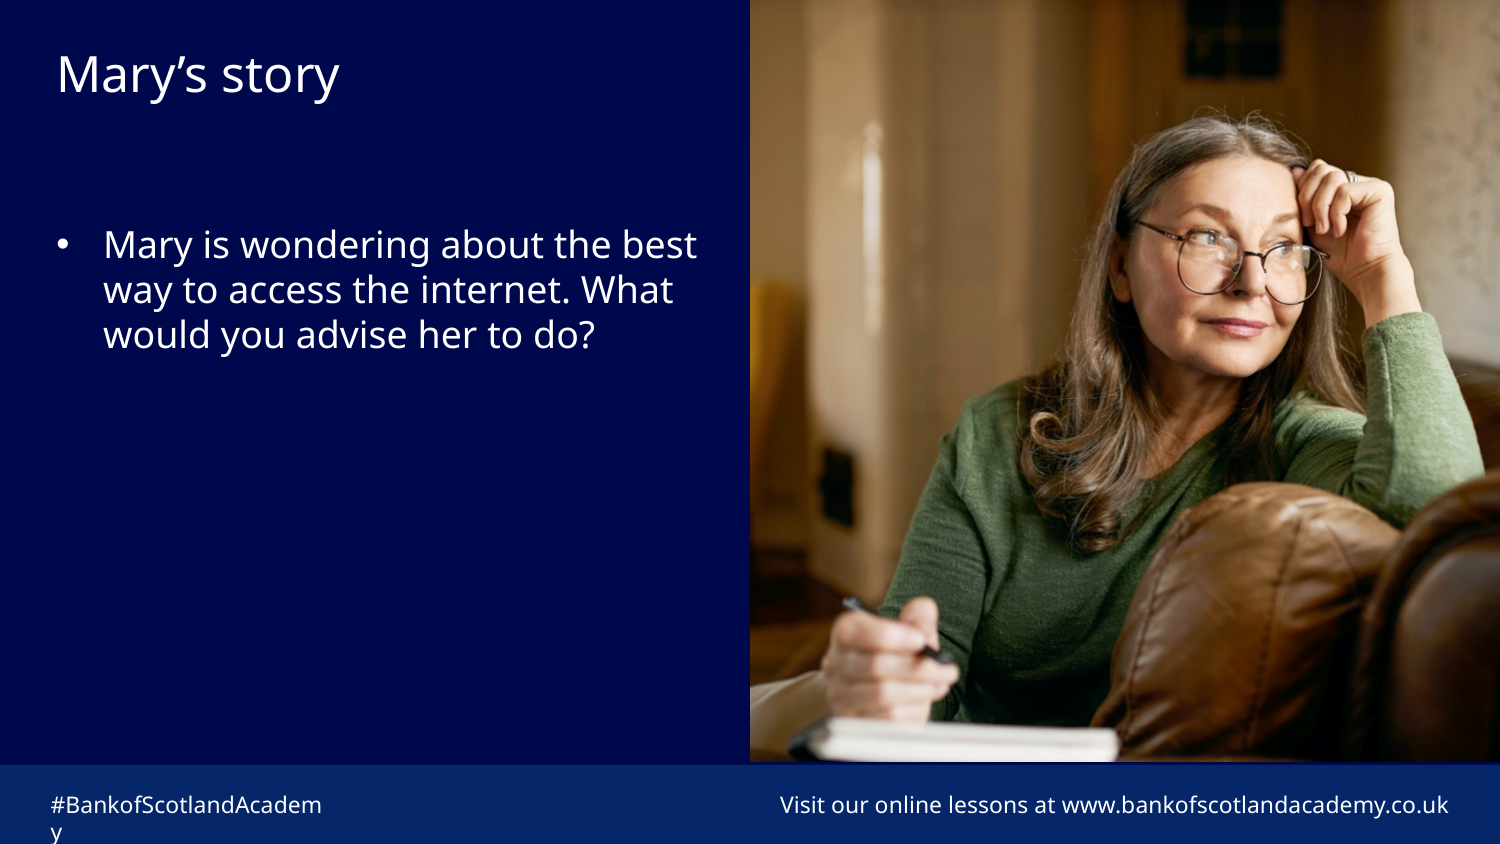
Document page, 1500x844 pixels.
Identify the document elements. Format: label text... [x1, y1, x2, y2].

picture [749, 0, 1500, 763]
text_box Mary is wondering about the best way to access the internet. What would you advise her to do? [41, 213, 721, 364]
title Mary’s story [41, 41, 721, 112]
